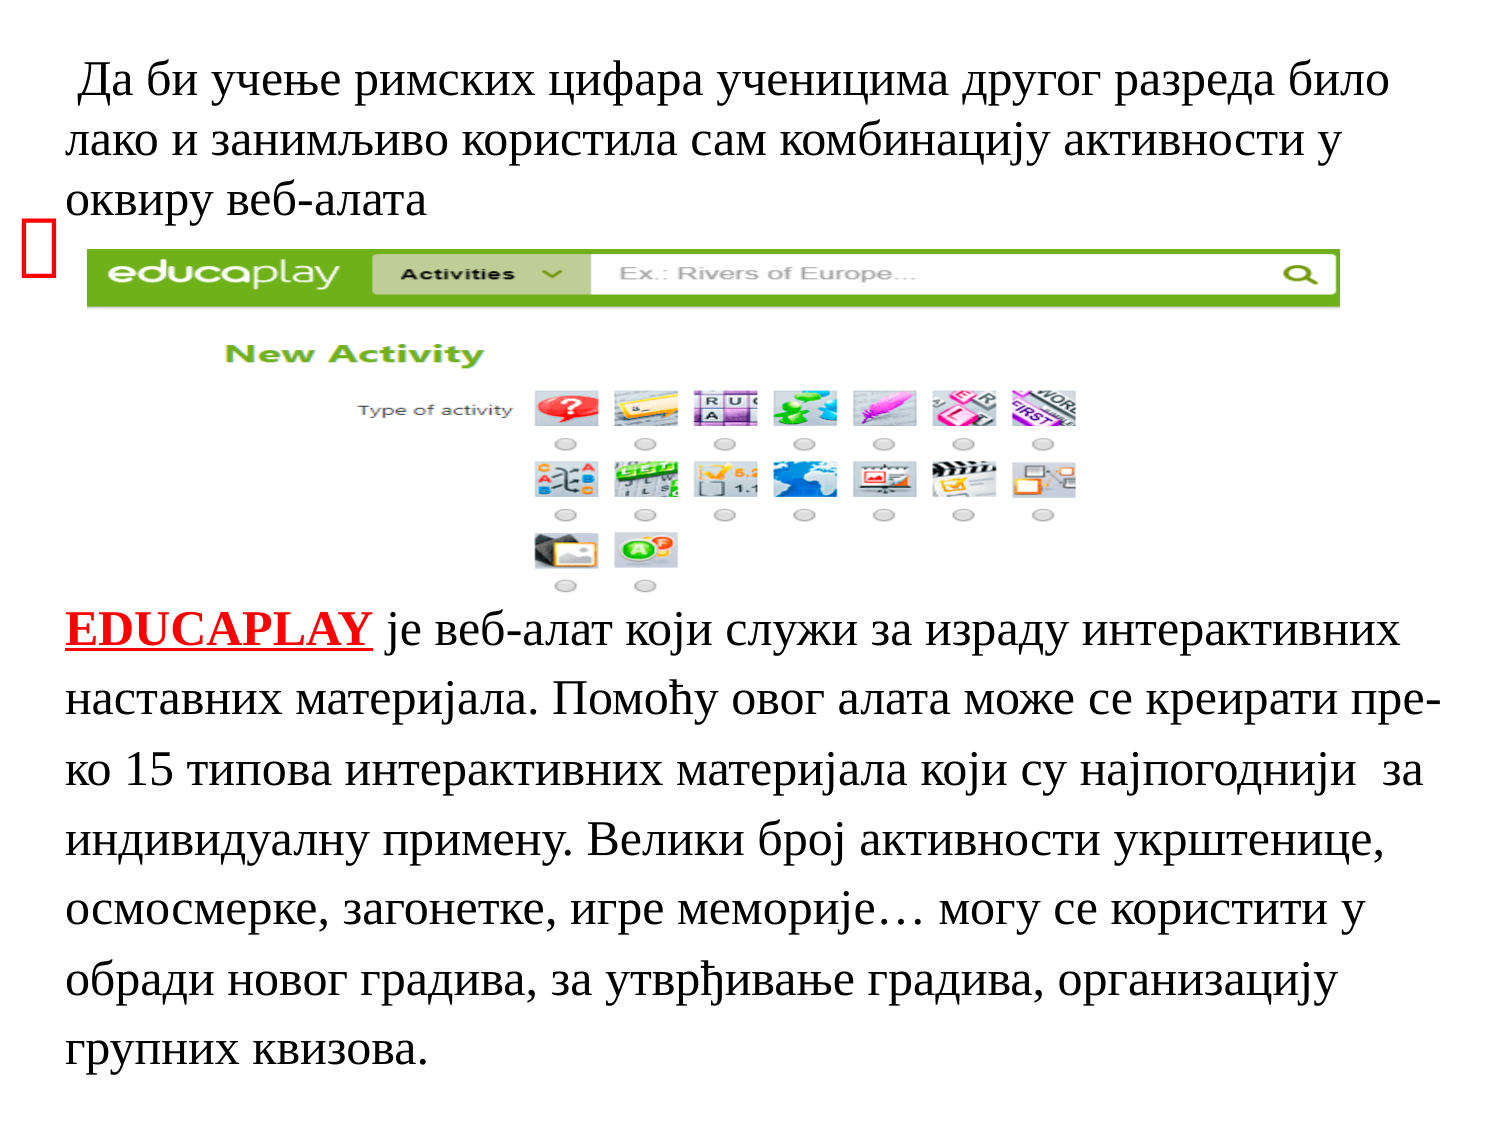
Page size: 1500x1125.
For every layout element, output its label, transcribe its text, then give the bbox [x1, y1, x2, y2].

text_box  [0, 187, 235, 303]
picture [87, 249, 1340, 601]
text_box Да би учење римских цифара ученицима другог разреда било лако и занимљиво користила сам комбинацију активности у оквиру веб-алата ЕDUCAPLAY је веб-алат који служи за израду интерактивних наставних материјала. Помоћу овог алата може се креирати пре- ко 15 типова интерактивних материјала који су најпогоднији за индивидуалну примену. Велики број активности укрштенице, осмосмерке, загонетке, игре меморије… могу се користити у обради новог градива, за утврђивање градива, организацију групних квизова. [49, 37, 1463, 763]
